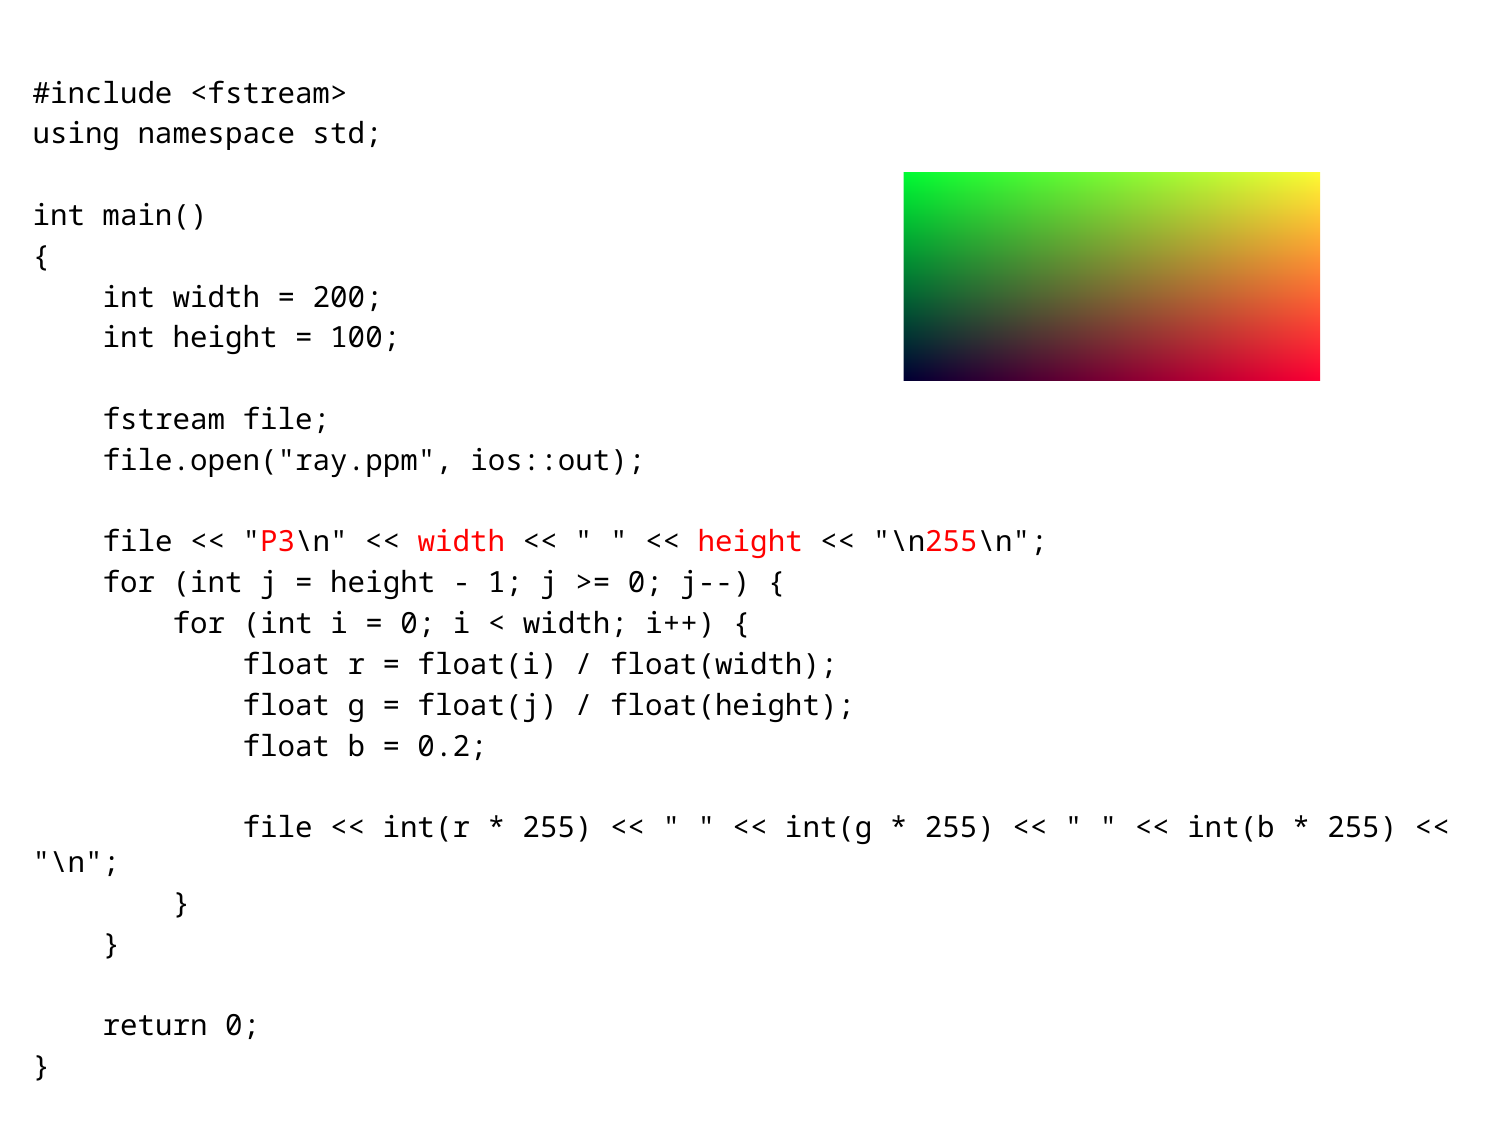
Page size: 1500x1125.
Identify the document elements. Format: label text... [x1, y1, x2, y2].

list #include <fstream> using namespace std; int main() { int width = 200; int height = 100; fstream file; file.open("ray.ppm", ios::out); file << "P3\n" << width << " " << height << "\n255\n"; for (int j = height - 1; j >= 0; j--) { for (int i = 0; i < width; i++) { float r = float(i) / float(width); float g = float(j) / float(height); float b = 0.2; file << int(r * 255) << " " << int(g * 255) << " " << int(b * 255) << "\n"; } } return 0; } [17, 66, 1500, 1005]
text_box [903, 172, 1321, 382]
